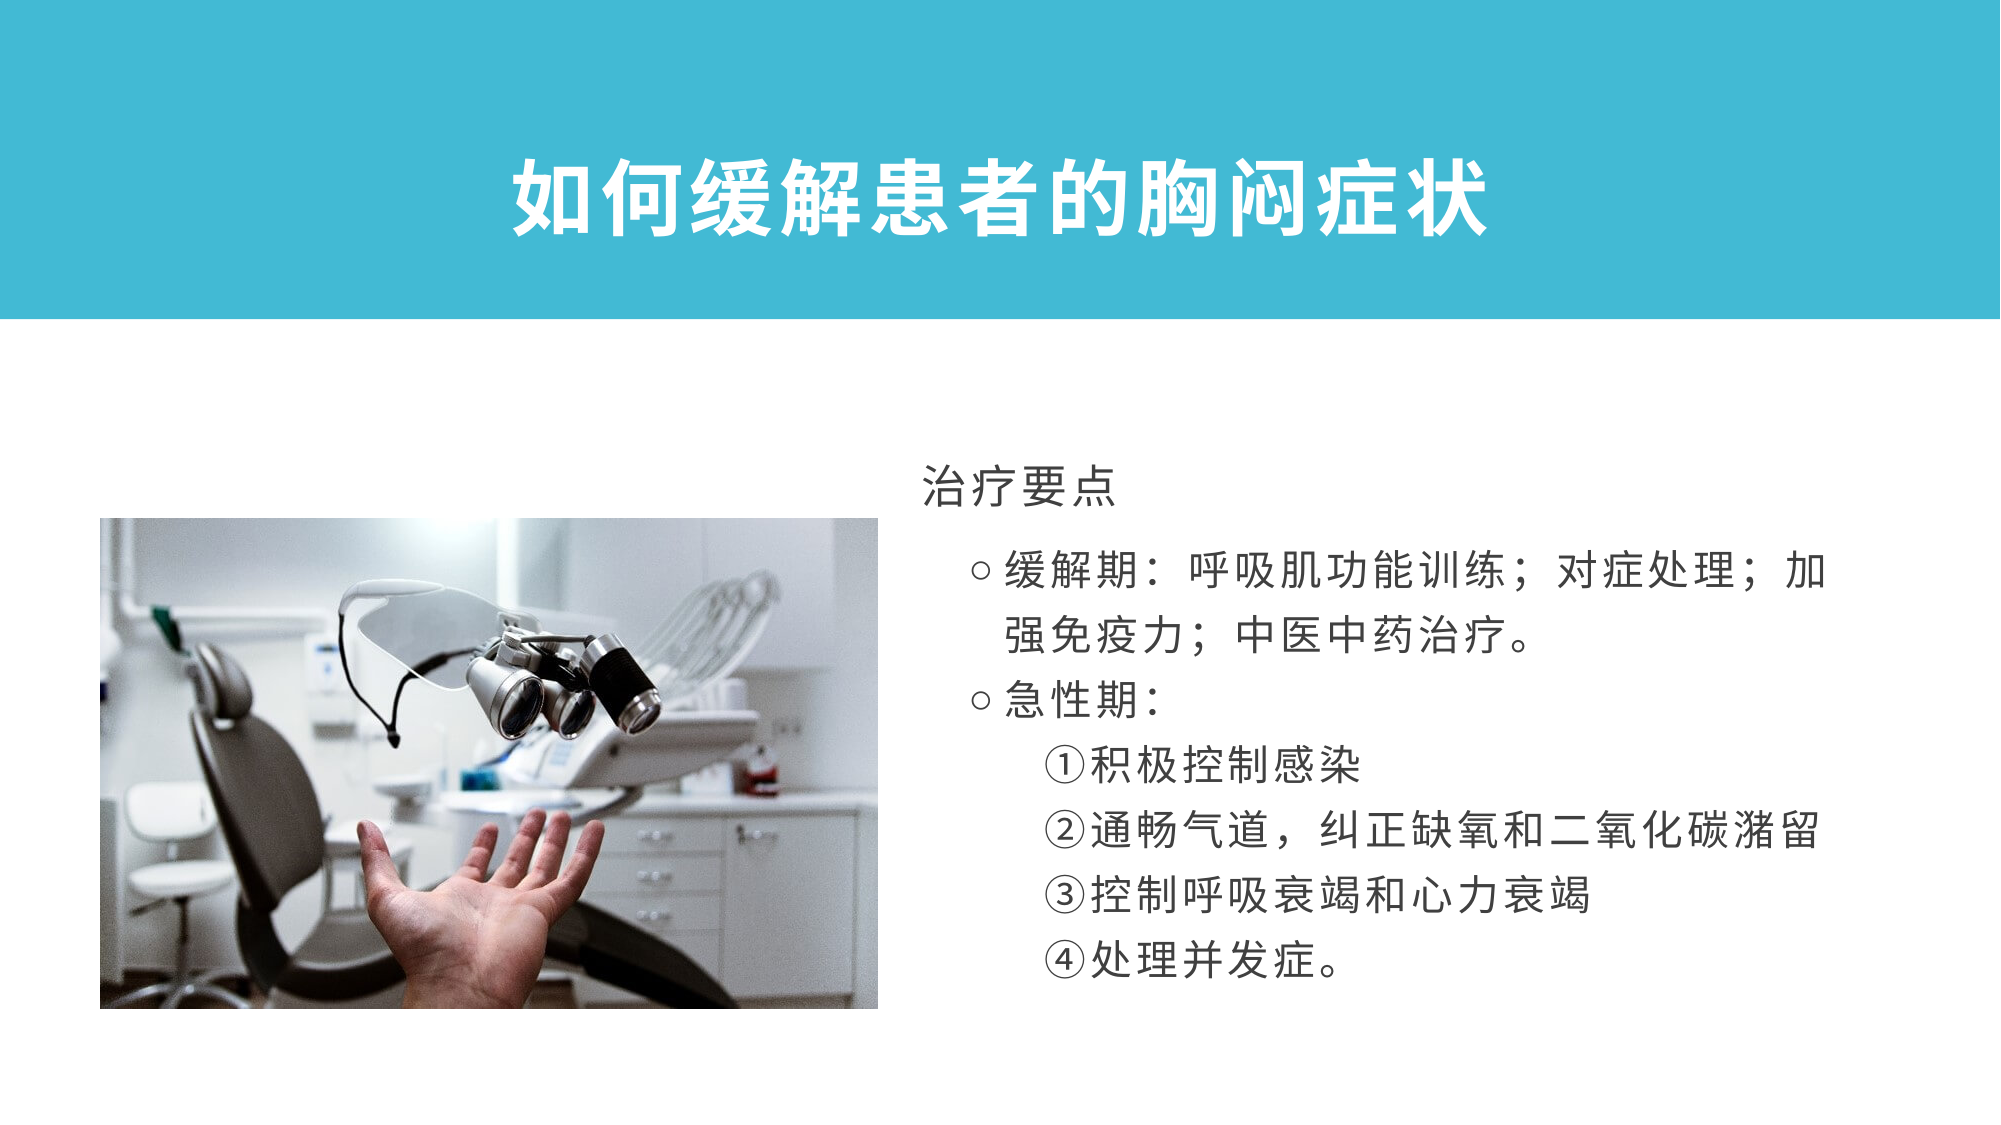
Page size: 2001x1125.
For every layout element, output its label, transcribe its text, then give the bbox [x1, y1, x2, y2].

text_box 如何缓解患者的胸闷症状 [100, 69, 1900, 254]
picture [100, 518, 878, 1009]
text_box 治疗要点 缓解期：呼吸肌功能训练；对症处理；加强免疫力；中医中药治疗。 急性期： 积极控制感染 通畅气道，纠正缺氧和二氧化碳潴留 控制呼吸衰竭和心力衰竭 处理并发症。 [906, 416, 1858, 1009]
text_box [0, 0, 2000, 320]
